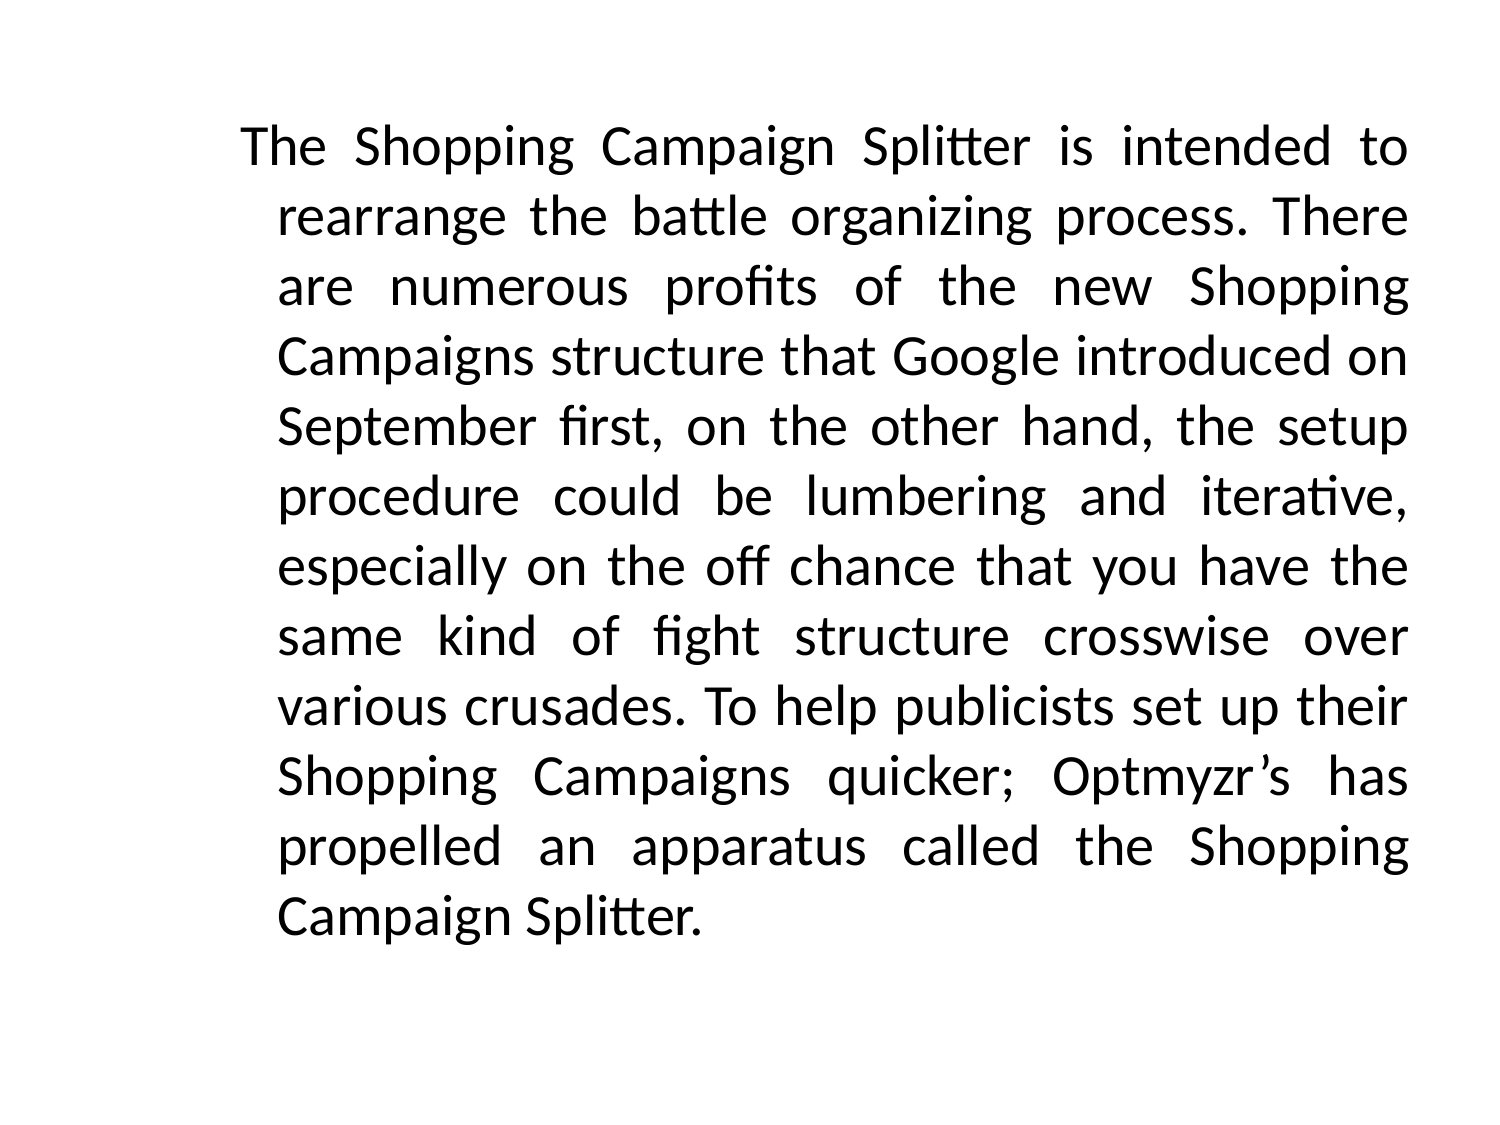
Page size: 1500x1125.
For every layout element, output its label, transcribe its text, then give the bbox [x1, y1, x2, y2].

list The Shopping Campaign Splitter is intended to rearrange the battle organizing process. There are numerous profits of the new Shopping Campaigns structure that Google introduced on September first, on the other hand, the setup procedure could be lumbering and iterative, especially on the off chance that you have the same kind of fight structure crosswise over various crusades. To help publicists set up their Shopping Campaigns quicker; Optmyzr’s has propelled an apparatus called the Shopping Campaign Splitter. [75, 99, 1425, 843]
